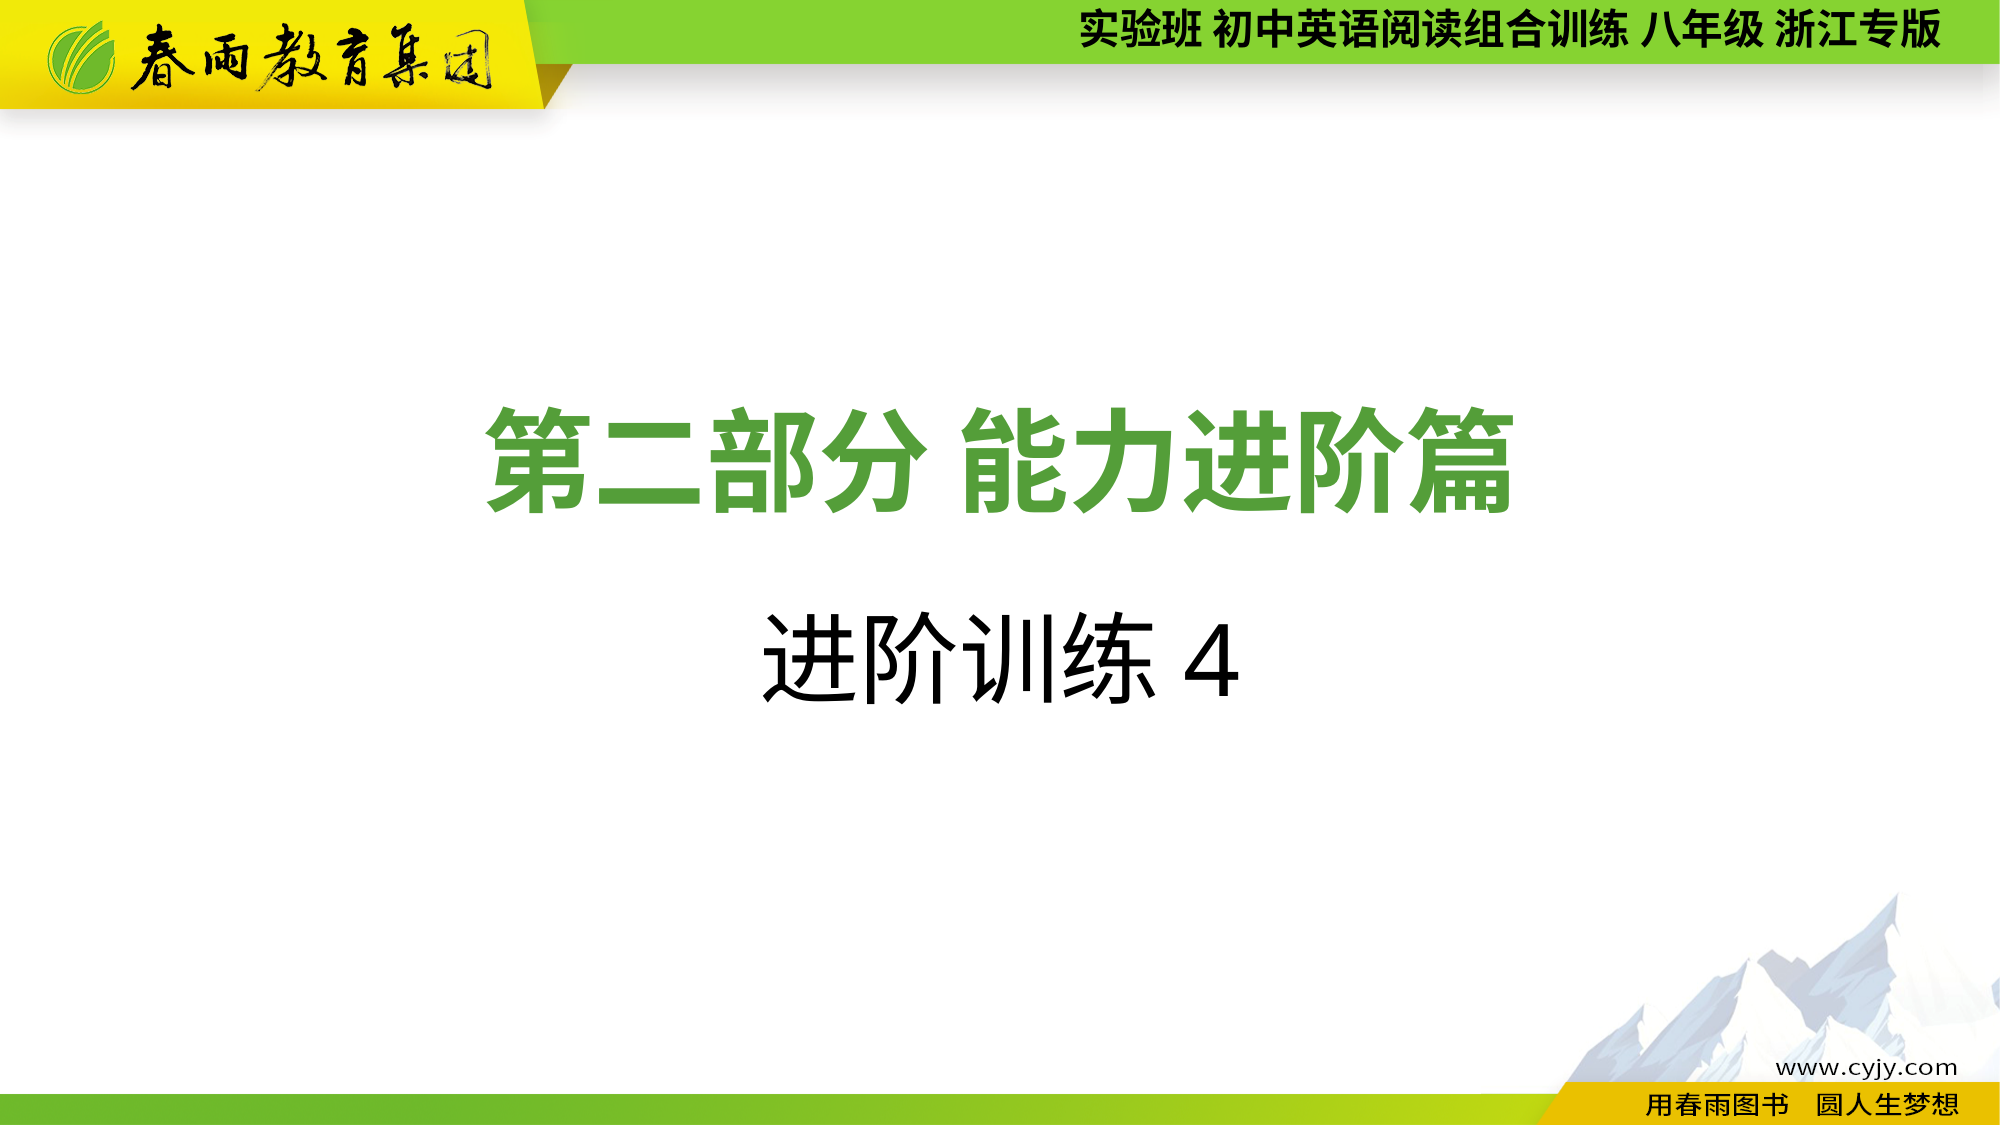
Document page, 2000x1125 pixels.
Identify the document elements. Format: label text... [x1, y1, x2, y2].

text_box 第二部分 能力进阶篇 [54, 316, 1946, 528]
picture [0, 0, 2000, 1125]
text_box 进阶训练4 [54, 528, 1946, 724]
